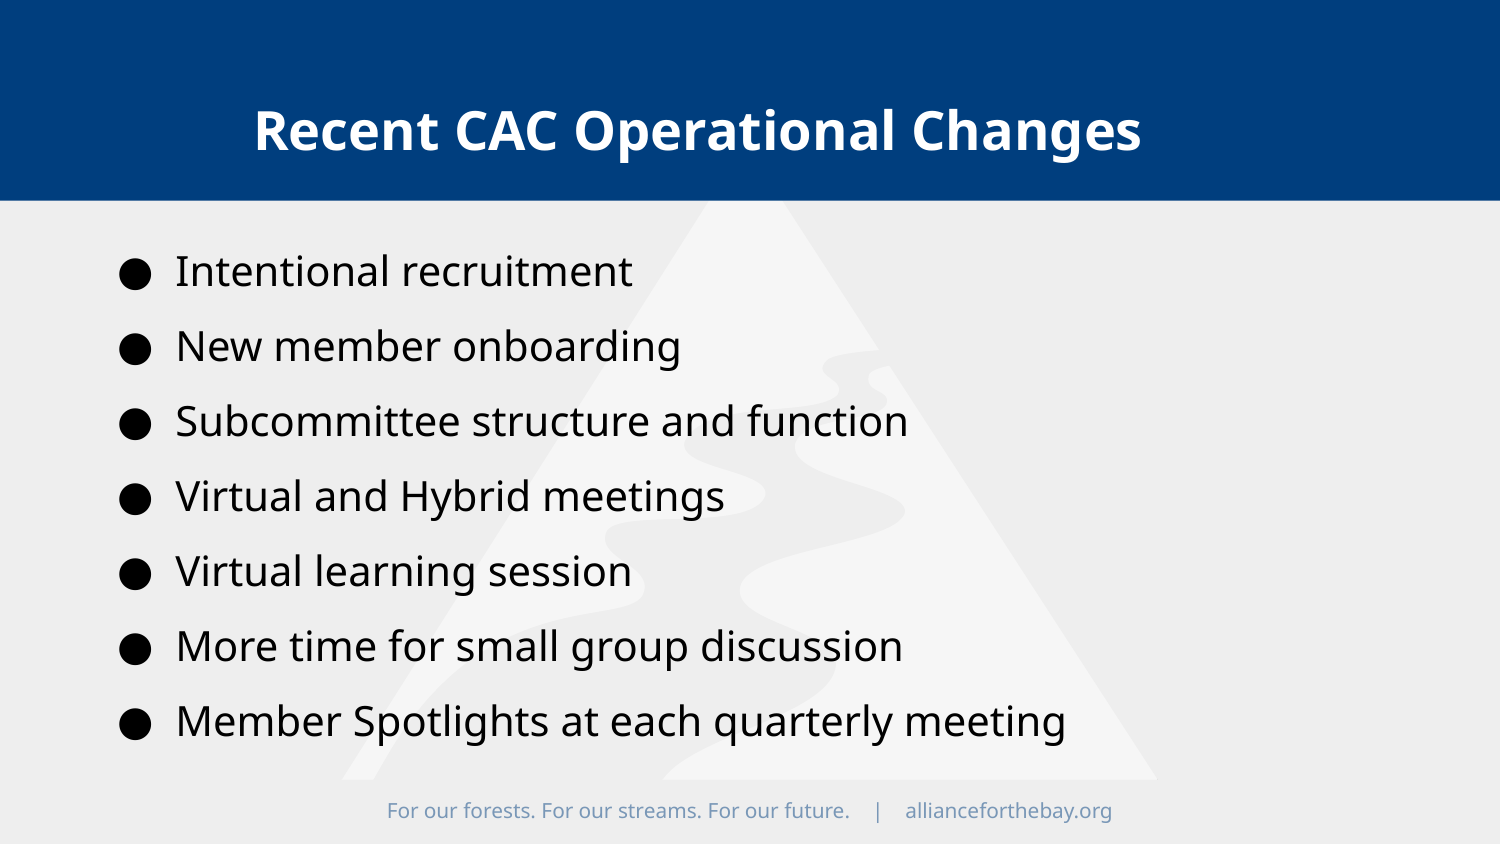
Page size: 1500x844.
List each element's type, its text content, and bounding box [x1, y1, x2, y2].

text_box Intentional recruitment New member onboarding Subcommittee structure and function Virtual and Hybrid meetings Virtual learning session More time for small group discussion Member Spotlights at each quarterly meeting [92, 161, 1408, 797]
text_box [0, 0, 1500, 201]
text_box Recent CAC Operational Changes [92, 38, 1305, 161]
